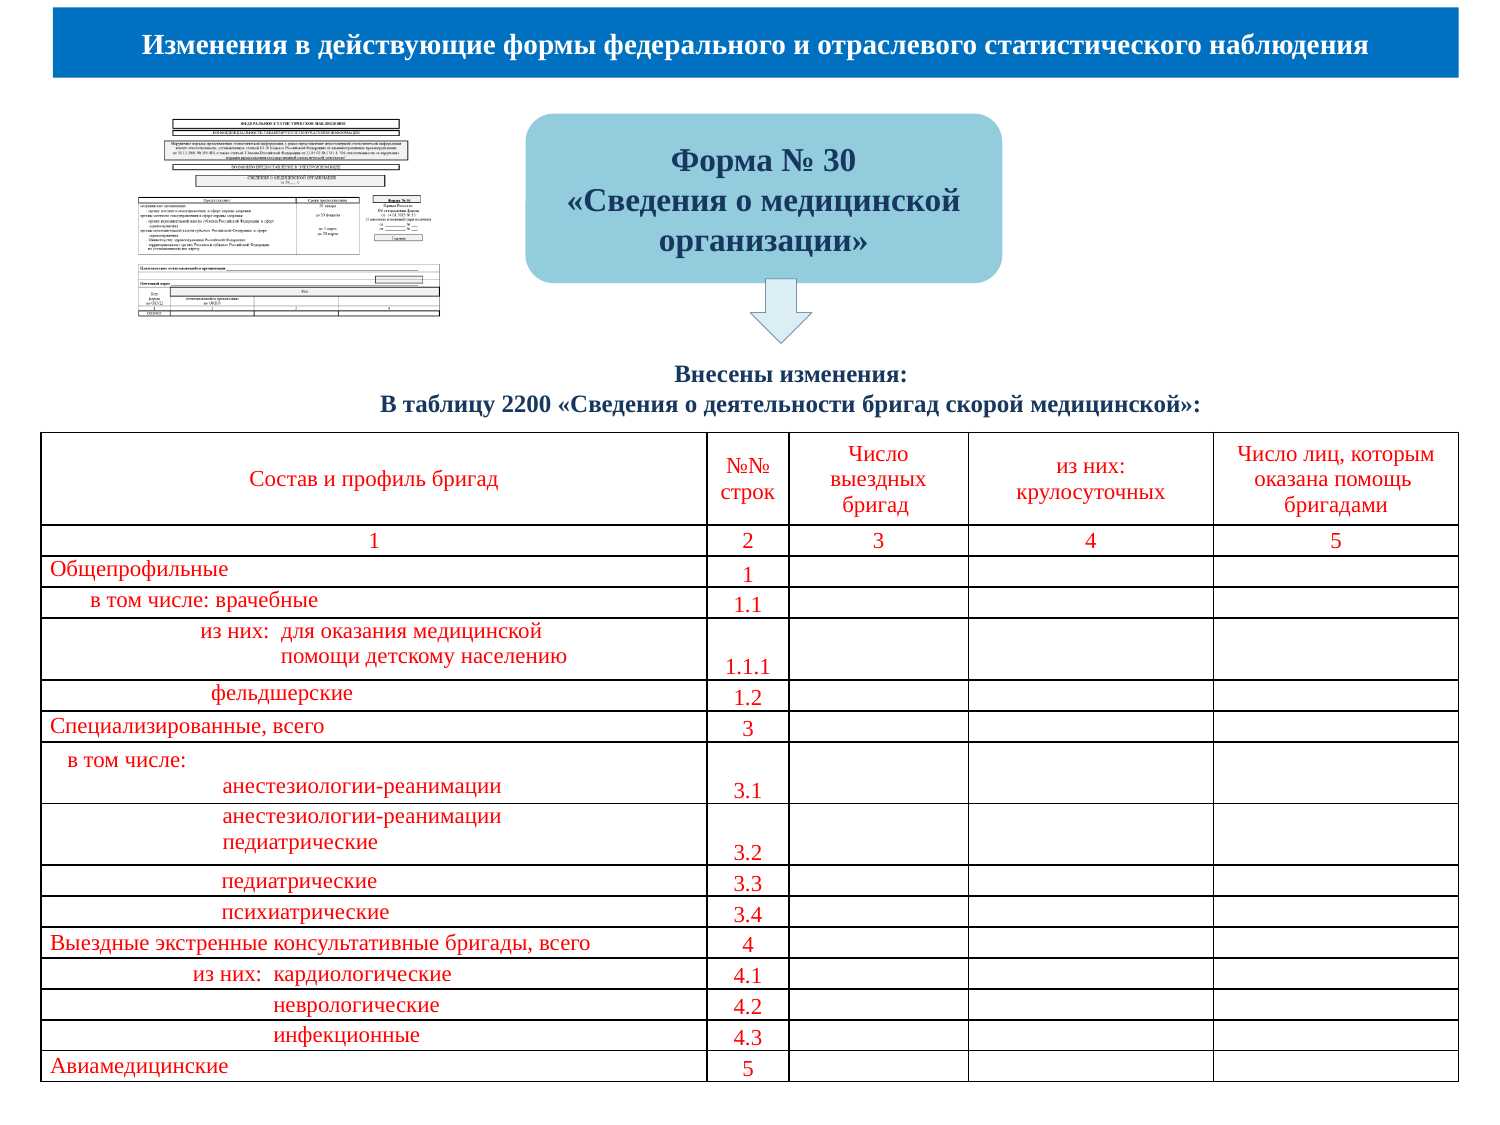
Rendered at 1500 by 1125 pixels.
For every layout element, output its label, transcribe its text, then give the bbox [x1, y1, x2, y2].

table_cell [969, 990, 1213, 1019]
table_cell [1214, 897, 1458, 926]
table_cell 1.2 [708, 681, 788, 710]
table_cell в том числе: врачебные [42, 588, 706, 617]
table_cell 1.1 [708, 588, 788, 617]
table_cell 4.2 [708, 990, 788, 1019]
table_cell фельдшерские [42, 681, 706, 710]
table_cell [969, 619, 1213, 679]
table_cell 3 [790, 526, 968, 555]
table_cell [790, 557, 968, 586]
table_cell 4.3 [708, 1021, 788, 1050]
table_cell 3.1 [708, 743, 788, 803]
text_box Изменения в действующие формы федерального и отраслевого статистического наблюдения [51, 5, 1461, 80]
table_cell [790, 1021, 968, 1050]
table_cell [790, 959, 968, 988]
table_cell из них: кардиологические [42, 959, 706, 988]
table_cell Специализированные, всего [42, 712, 706, 741]
table_cell [790, 897, 968, 926]
table_header №№ строк [708, 433, 788, 524]
table_cell [969, 681, 1213, 710]
table_cell [1214, 1021, 1458, 1050]
table_cell в том числе: анестезиологии-реанимации [42, 743, 706, 803]
table_cell [1214, 588, 1458, 617]
table_cell Авиамедицинские [42, 1051, 706, 1081]
table_cell [1214, 959, 1458, 988]
table_cell 4 [708, 928, 788, 957]
table_cell 3.4 [708, 897, 788, 926]
picture [123, 101, 451, 330]
table_cell [969, 866, 1213, 895]
table_cell [969, 928, 1213, 957]
table_cell [969, 804, 1213, 864]
table_cell [790, 681, 968, 710]
table_header Число лиц, которым оказана помощь бригадами [1214, 433, 1458, 524]
table_cell [969, 897, 1213, 926]
table_cell 1 [42, 526, 706, 555]
table_cell педиатрические [42, 866, 706, 895]
table_cell [969, 959, 1213, 988]
table_cell психиатрические [42, 897, 706, 926]
table_cell 5 [708, 1051, 788, 1081]
table_cell [790, 928, 968, 957]
table_cell [1214, 712, 1458, 741]
table_cell [790, 990, 968, 1019]
table_header Число выездных бригад [790, 433, 968, 524]
table_cell 1 [708, 557, 788, 586]
table_cell 3.2 [708, 804, 788, 864]
table_cell [1214, 557, 1458, 586]
table_cell [1214, 866, 1458, 895]
table_header из них: крулосуточных [969, 433, 1213, 524]
table_cell [790, 1051, 968, 1081]
table_cell 4.1 [708, 959, 788, 988]
table_cell [1214, 928, 1458, 957]
table_cell [1214, 804, 1458, 864]
table_cell 3.3 [708, 866, 788, 895]
text_box Внесены изменения: В таблицу 2200 «Сведения о деятельности бригад скорой медицинской»: [147, 349, 1435, 425]
table_cell 5 [1214, 526, 1458, 555]
table_cell неврологические [42, 990, 706, 1019]
table_cell [969, 1021, 1213, 1050]
table_cell 4 [969, 526, 1213, 555]
table_cell [969, 557, 1213, 586]
table_cell [1214, 1051, 1458, 1081]
text_box [748, 276, 814, 346]
table_cell из них: для оказания медицинской помощи детскому населению [42, 619, 706, 679]
table_cell [969, 588, 1213, 617]
table_cell 1.1.1 [708, 619, 788, 679]
table_cell [790, 804, 968, 864]
table_cell [1214, 743, 1458, 803]
table_cell 3 [708, 712, 788, 741]
table_cell [1214, 990, 1458, 1019]
table_cell [969, 1051, 1213, 1081]
table_cell [1214, 681, 1458, 710]
table_cell 2 [708, 526, 788, 555]
table_cell [790, 712, 968, 741]
table_cell [969, 712, 1213, 741]
text_box Форма № 30 «Сведения о медицинской организации» [523, 111, 1005, 286]
table_cell [1214, 619, 1458, 679]
table_header Состав и профиль бригад [42, 433, 706, 524]
table_cell анестезиологии-реанимации педиатрические [42, 804, 706, 864]
table_cell [790, 588, 968, 617]
table_cell [969, 743, 1213, 803]
table_cell Выездные экстренные консультативные бригады, всего [42, 928, 706, 957]
table_cell Общепрофильные [42, 557, 706, 586]
table_cell инфекционные [42, 1021, 706, 1050]
table_cell [790, 619, 968, 679]
table_cell [790, 866, 968, 895]
table_cell [790, 743, 968, 803]
